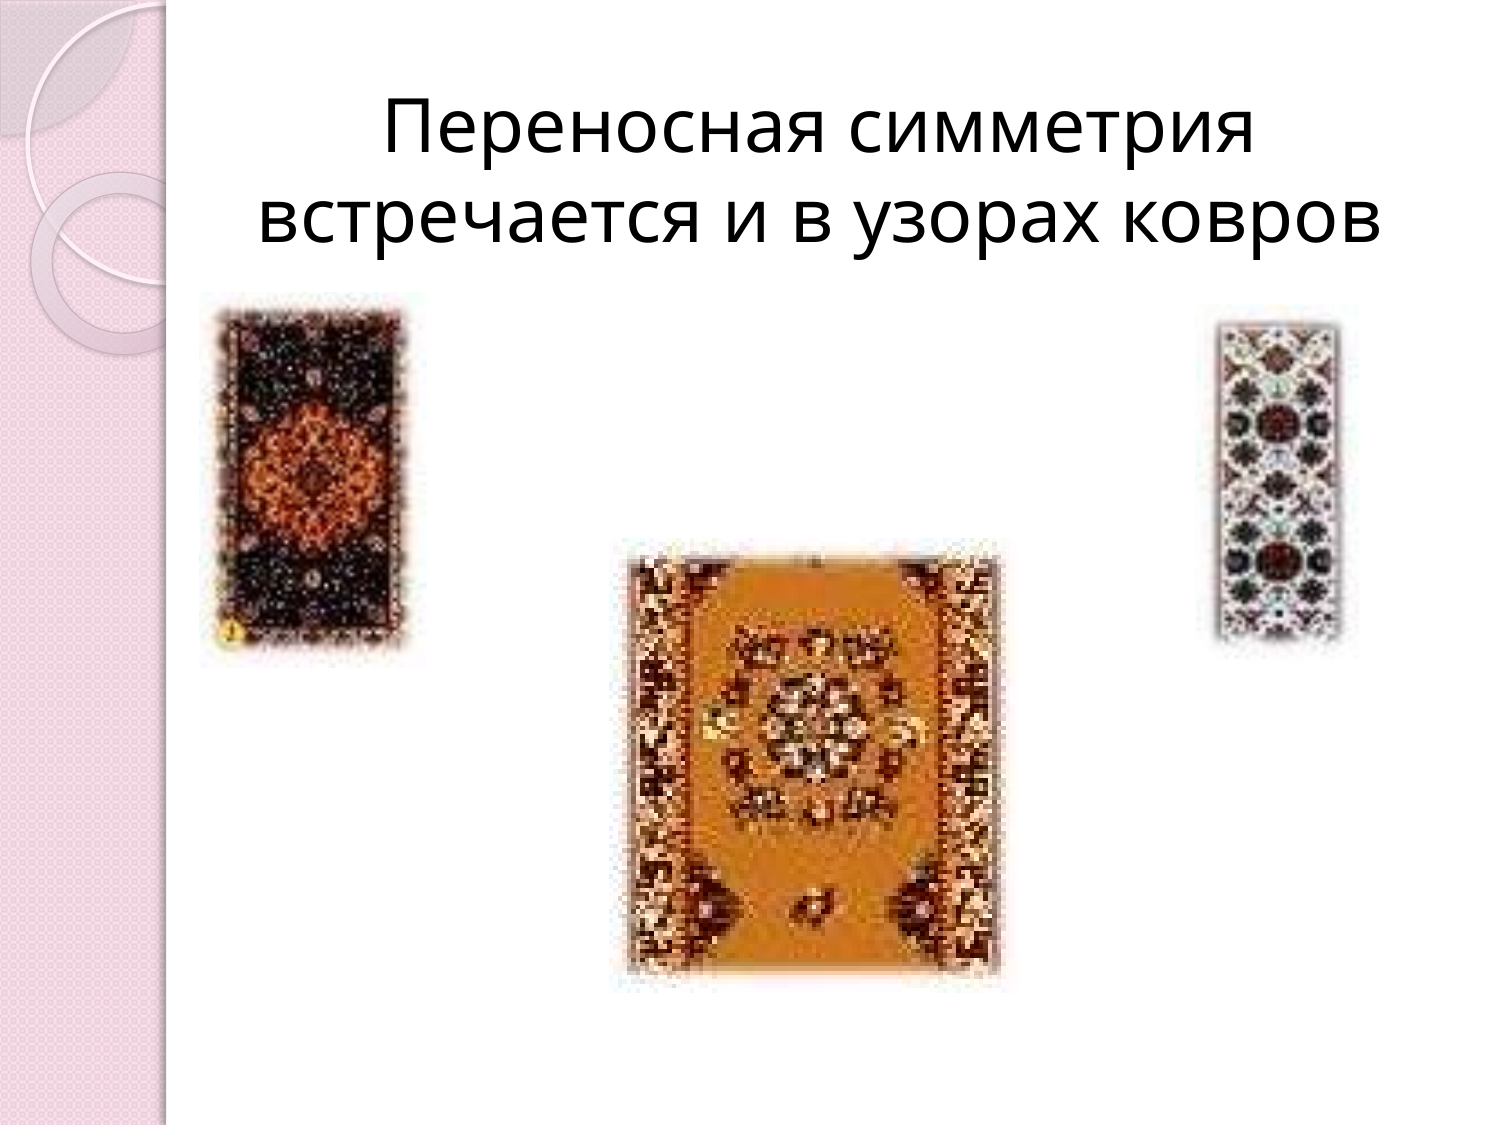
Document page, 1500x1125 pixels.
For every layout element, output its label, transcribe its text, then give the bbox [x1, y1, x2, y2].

text_box Переносная симметрия встречается и в узорах ковров [187, 70, 1454, 265]
picture [1195, 304, 1363, 663]
picture [199, 292, 427, 668]
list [609, 538, 1020, 993]
